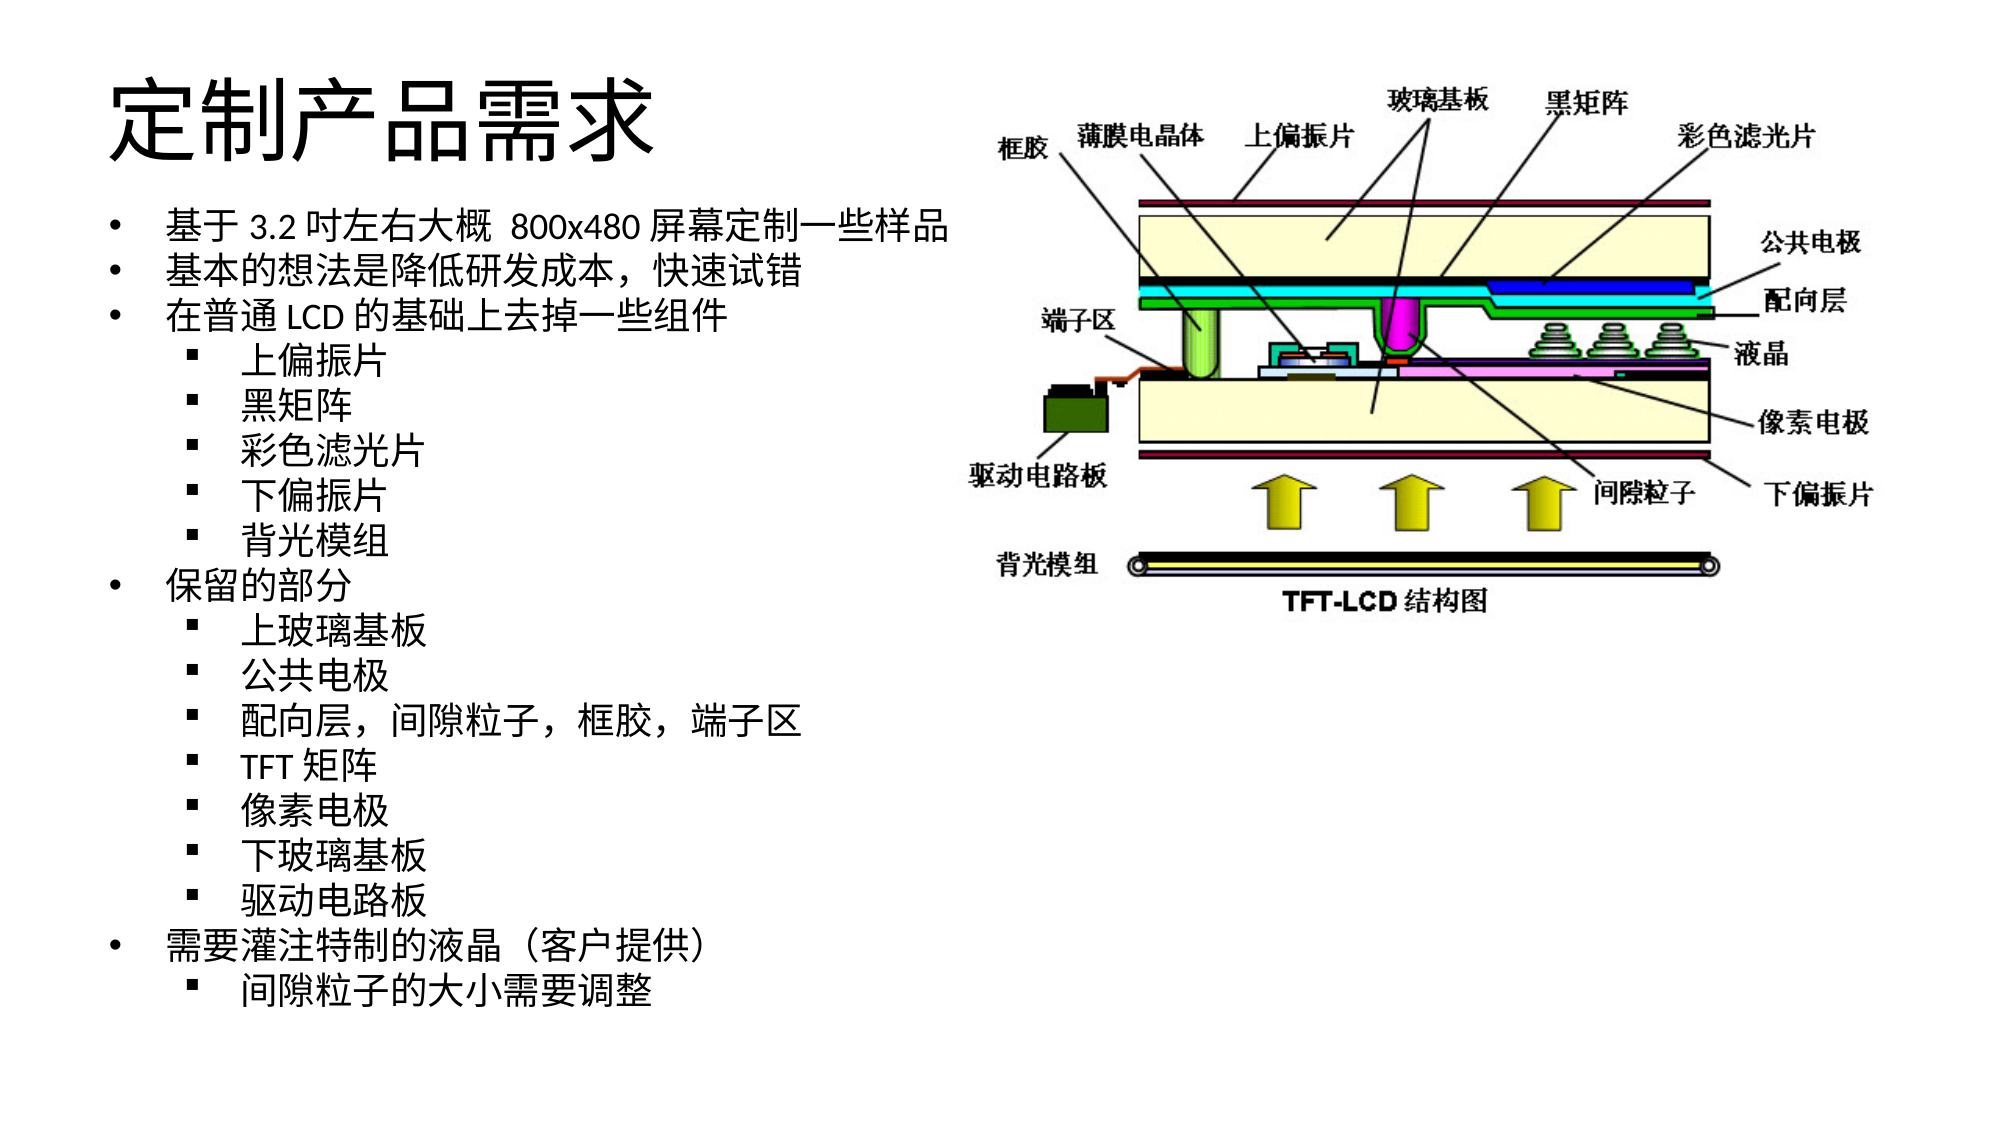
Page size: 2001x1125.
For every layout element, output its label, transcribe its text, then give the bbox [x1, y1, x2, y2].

text_box 基于3.2吋左右大概 800x480屏幕定制一些样品 基本的想法是降低研发成本，快速试错 在普通LCD的基础上去掉一些组件 上偏振片 黑矩阵 彩色滤光片 下偏振片 背光模组 保留的部分 上玻璃基板 公共电极 配向层，间隙粒子，框胶，端子区 TFT矩阵 像素电极 下玻璃基板 驱动电路板 需要灌注特制的液晶（客户提供） 间隙粒子的大小需要调整 [93, 195, 1003, 1065]
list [919, 84, 1902, 624]
title 定制产品需求 [91, 16, 1817, 234]
